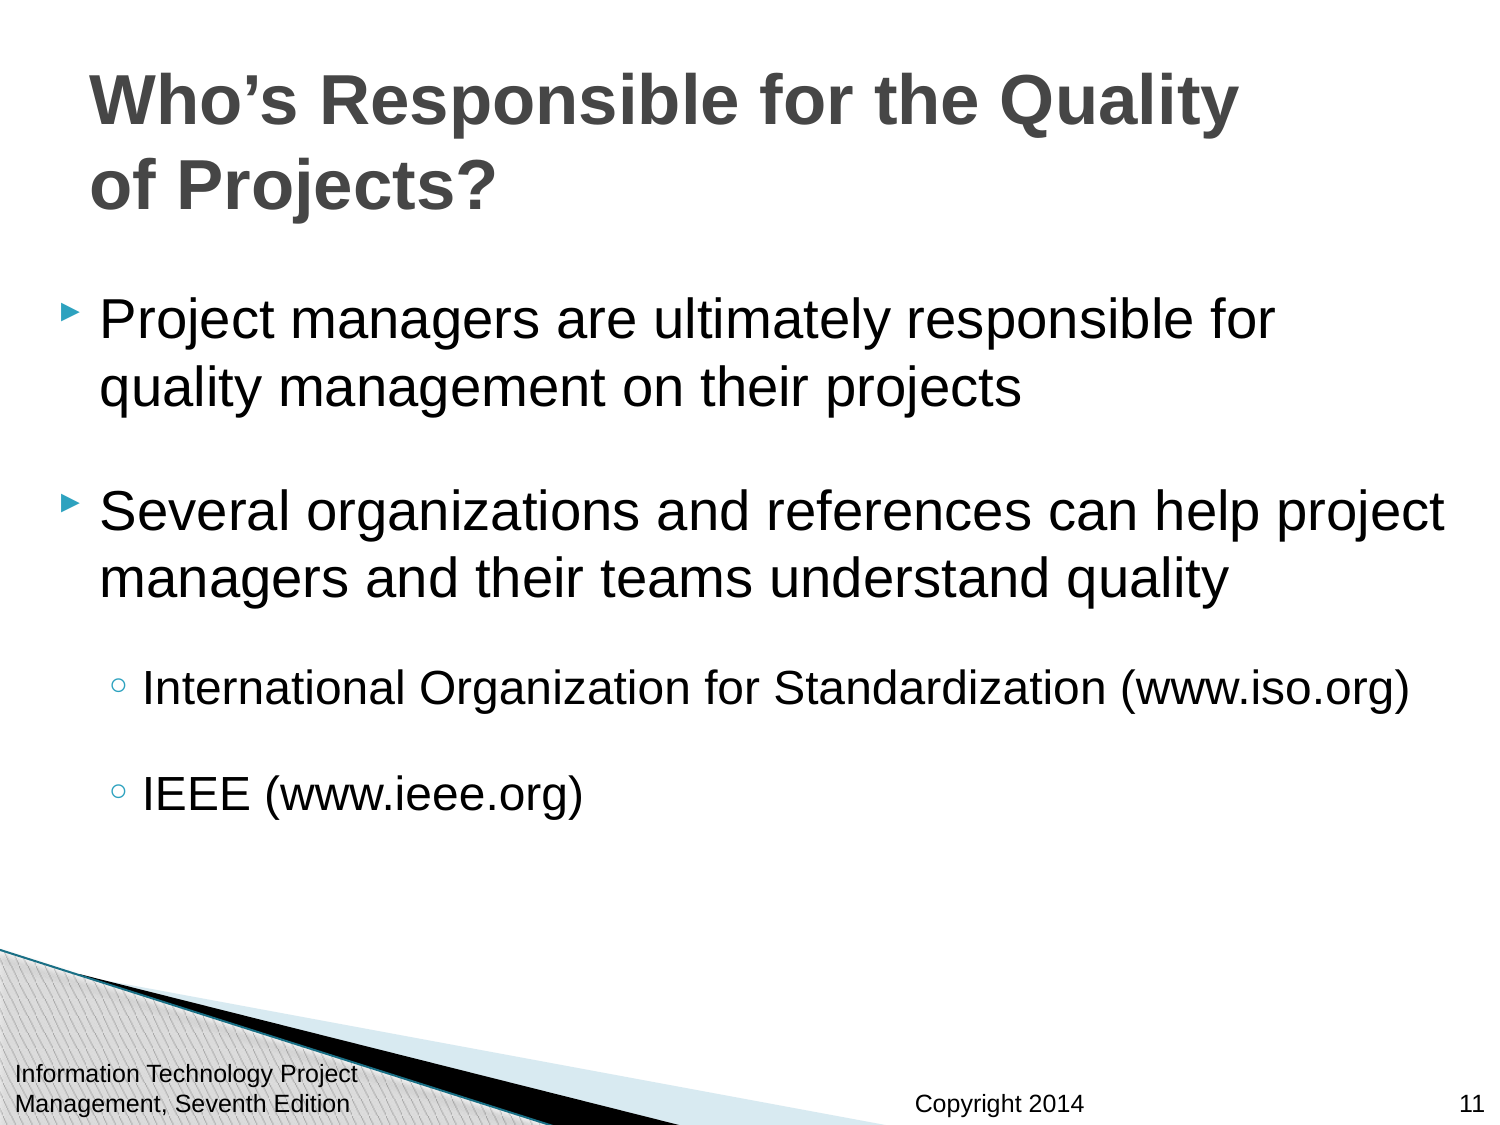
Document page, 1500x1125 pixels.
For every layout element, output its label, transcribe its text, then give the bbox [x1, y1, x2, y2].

list Project managers are ultimately responsible for quality management on their projects Several organizations and references can help project managers and their teams understand quality International Organization for Standardization (www.iso.org) IEEE (www.ieee.org) [24, 274, 1463, 1026]
footer Information Technology Project Management, Seventh Edition [0, 1065, 425, 1125]
slide_number 11 [1408, 1065, 1500, 1125]
title Who’s Responsible for the Quality of Projects? [75, 45, 1425, 233]
